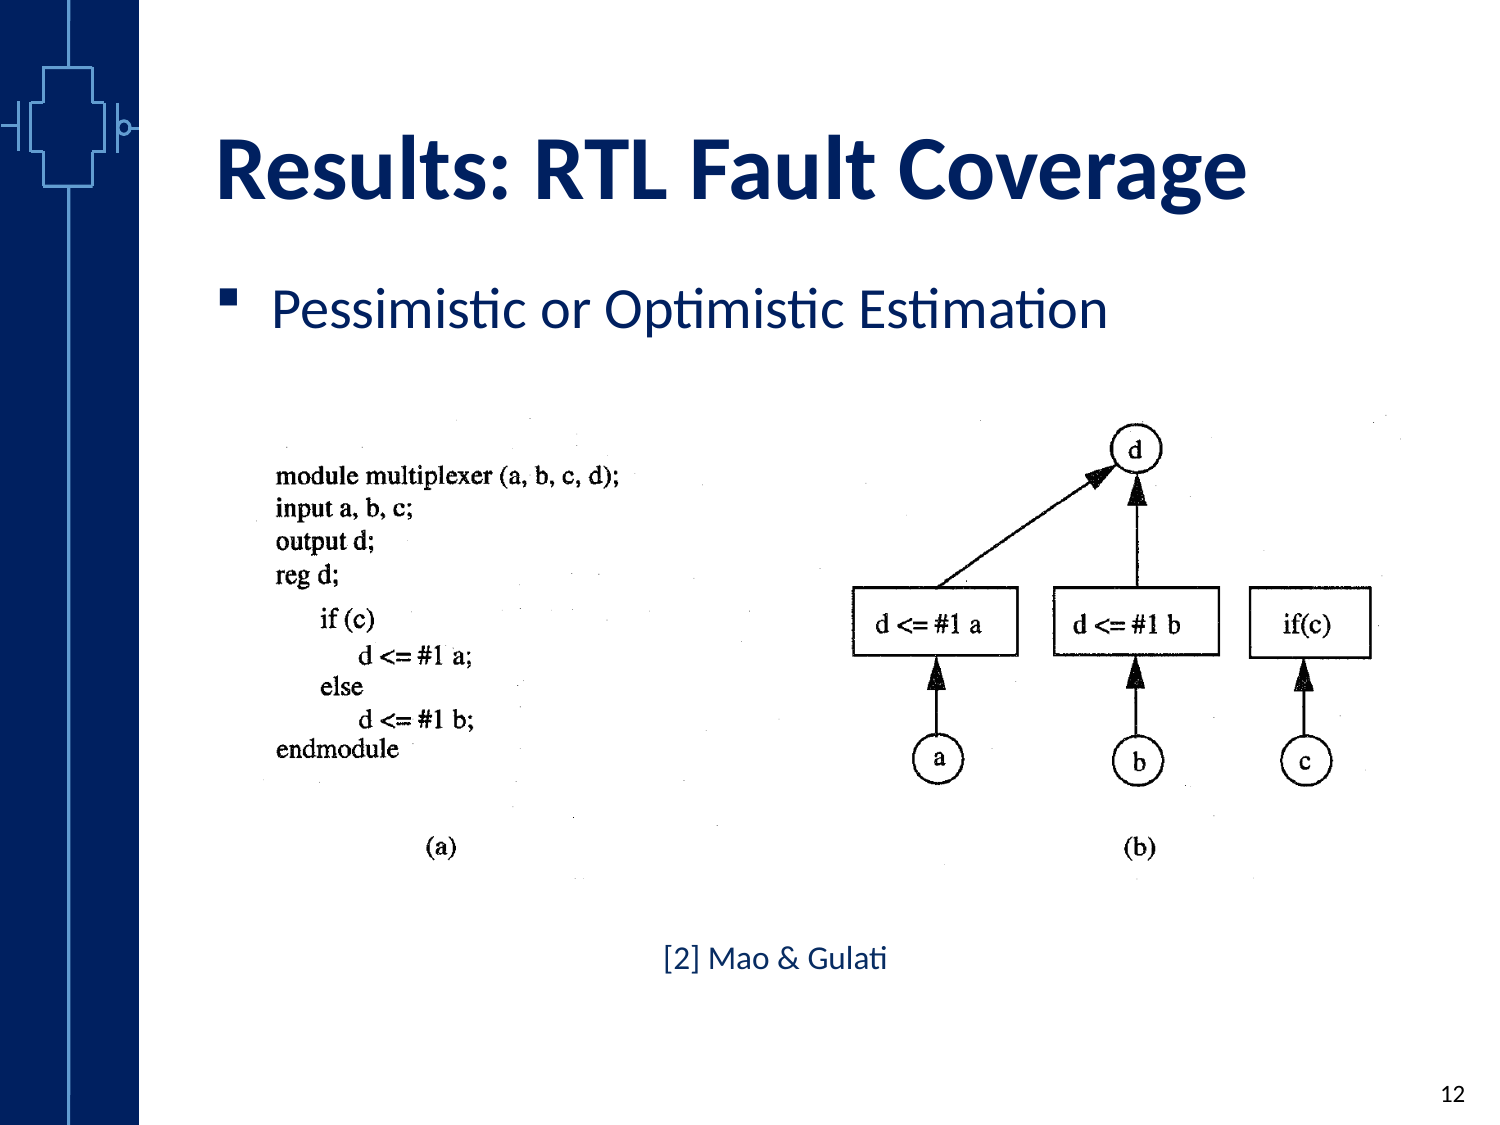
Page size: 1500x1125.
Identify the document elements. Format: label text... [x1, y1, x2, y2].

slide_number 12 [1425, 1062, 1488, 1123]
title Results: RTL Fault Coverage [200, 37, 1388, 225]
list Pessimistic or Optimistic Estimation [200, 262, 1425, 988]
text_box [2] Mao & Gulati [598, 929, 952, 1003]
picture [218, 392, 1415, 890]
